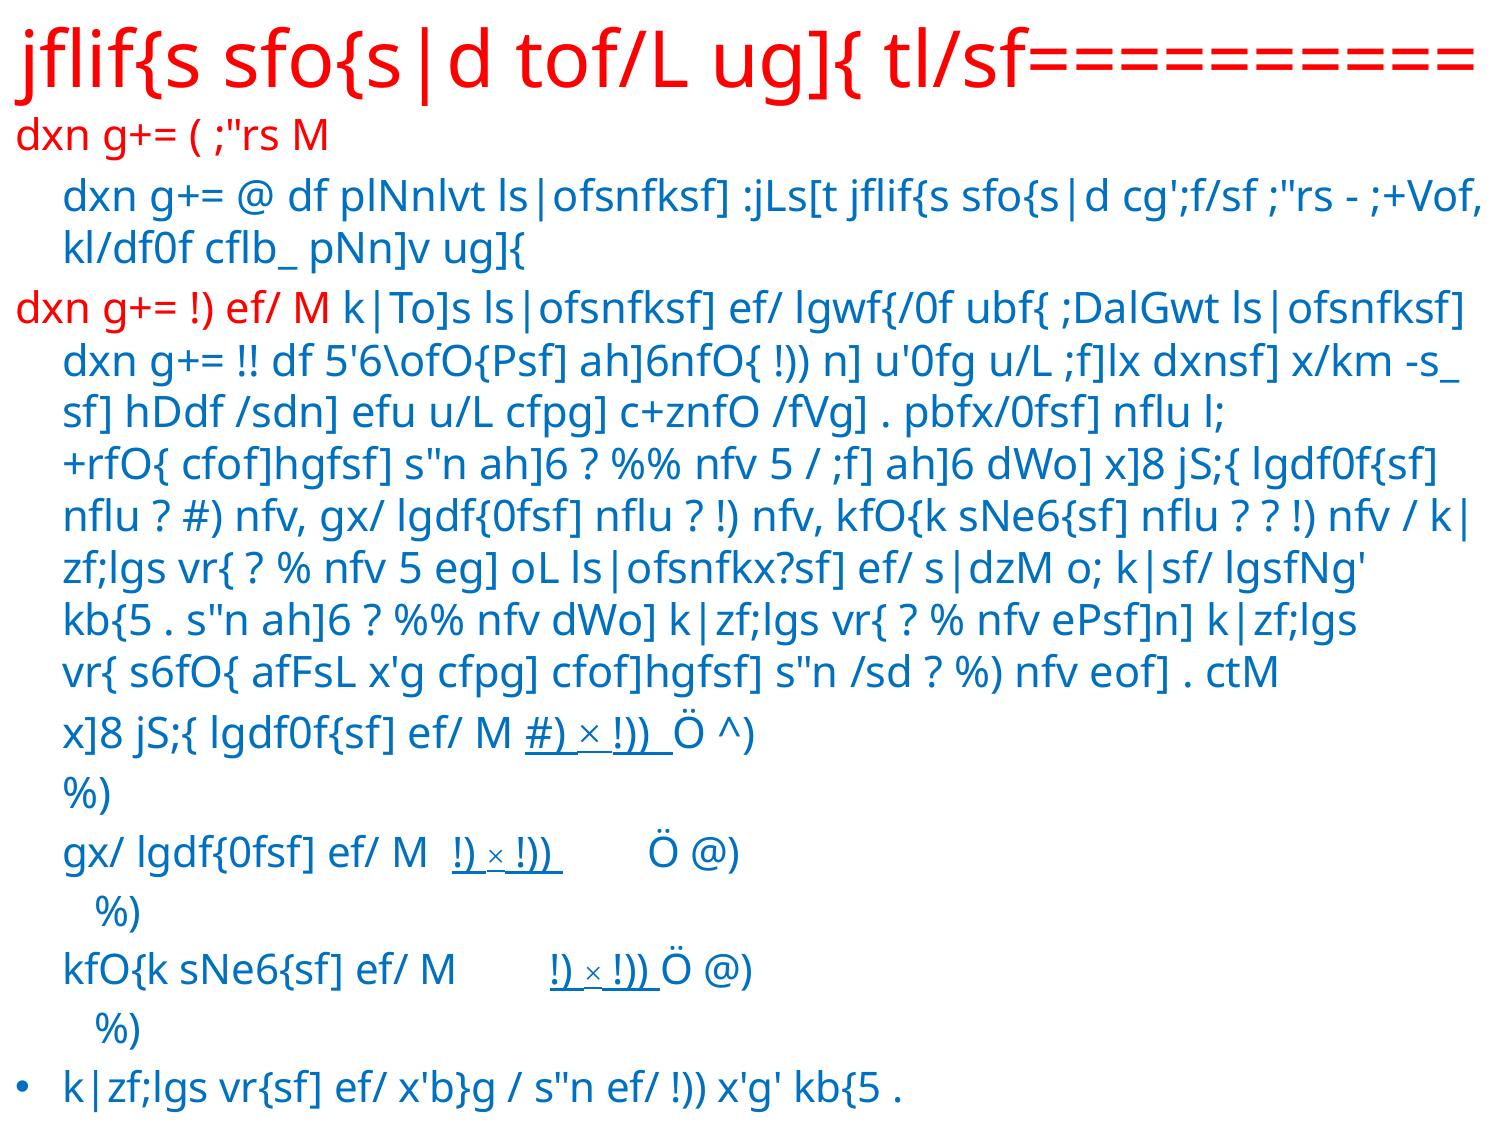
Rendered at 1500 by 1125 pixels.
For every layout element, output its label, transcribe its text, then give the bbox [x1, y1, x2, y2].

title jflif{s sfo{s|d tof/L ug]{ tl/sf========== [0, 0, 1500, 99]
list dxn g+= ( ;"rs M dxn g+= @ df plNnlvt ls|ofsnfksf] :jLs[t jflif{s sfo{s|d cg';f/sf ;"rs - ;+Vof, kl/df0f cflb_ pNn]v ug]{ dxn g+= !) ef/ M k|To]s ls|ofsnfksf] ef/ lgwf{/0f ubf{ ;DalGwt ls|ofsnfksf] dxn g+= !! df 5'6\ofO{Psf] ah]6nfO{ !)) n] u'0fg u/L ;f]lx dxnsf] x/km -s_ sf] hDdf /sdn] efu u/L cfpg] c+znfO /fVg] . pbfx/0fsf] nflu l;+rfO{ cfof]hgfsf] s"n ah]6 ? %% nfv 5 / ;f] ah]6 dWo] x]8 jS;{ lgdf0f{sf] nflu ? #) nfv, gx/ lgdf{0fsf] nflu ? !) nfv, kfO{k sNe6{sf] nflu ? ? !) nfv / k|zf;lgs vr{ ? % nfv 5 eg] oL ls|ofsnfkx?sf] ef/ s|dzM o; k|sf/ lgsfNg' kb{5 . s"n ah]6 ? %% nfv dWo] k|zf;lgs vr{ ? % nfv ePsf]n] k|zf;lgs vr{ s6fO{ afFsL x'g cfpg] cfof]hgfsf] s"n /sd ? %) nfv eof] . ctM x]8 jS;{ lgdf0f{sf] ef/ M #) × !)) Ö ^) %) gx/ lgdf{0fsf] ef/ M !) × !)) Ö @) %) kfO{k sNe6{sf] ef/ M !) × !)) Ö @) %) k|zf;lgs vr{sf] ef/ x'b}g / s"n ef/ !)) x'g' kb{5 . [0, 99, 1500, 1125]
